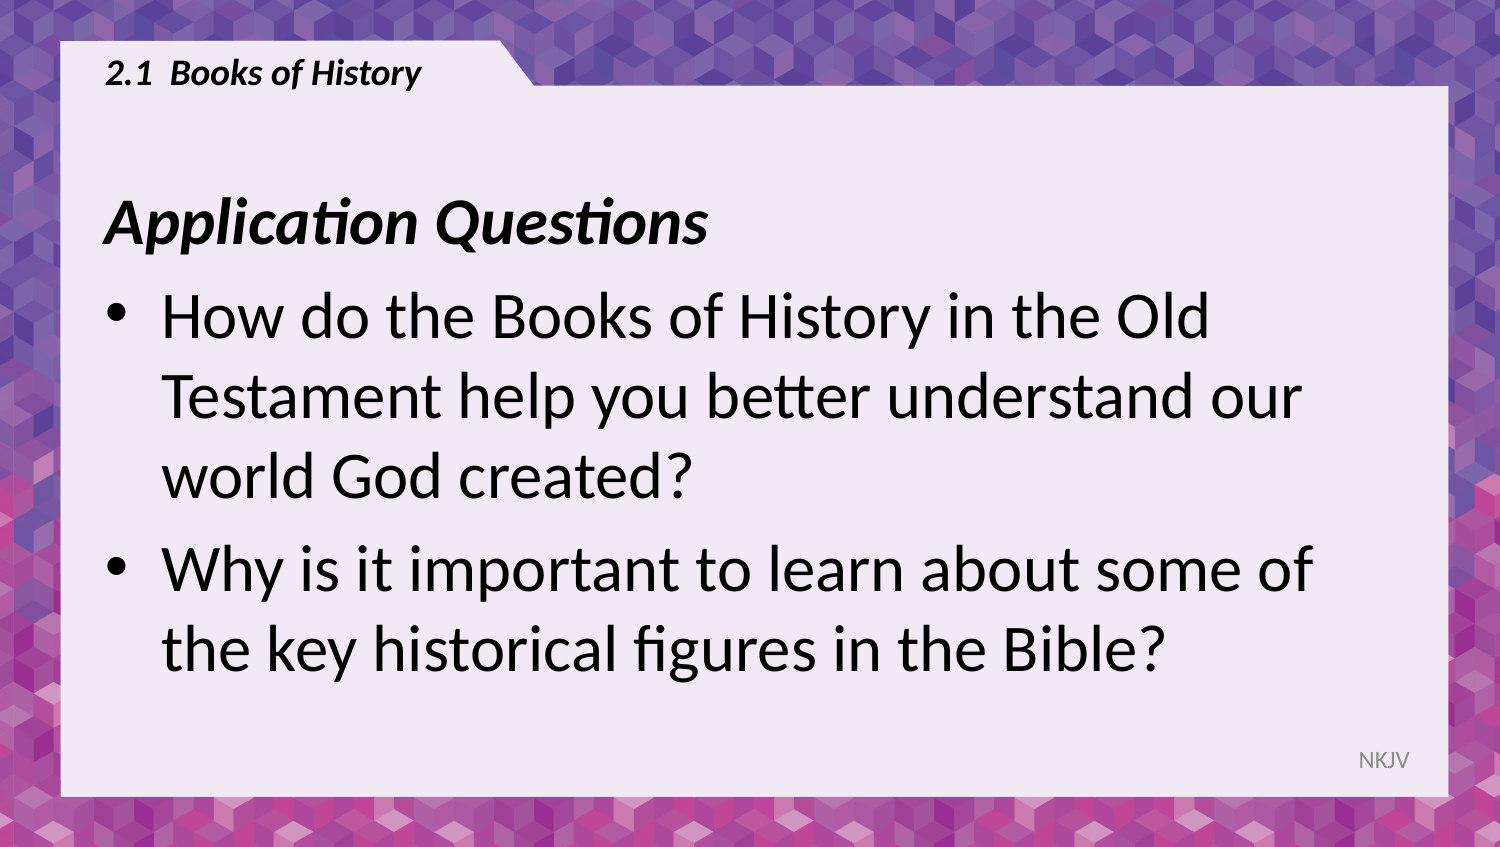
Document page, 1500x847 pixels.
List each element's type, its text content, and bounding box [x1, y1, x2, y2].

list Application Questions How do the Books of History in the Old Testament help you better understand our world God created? Why is it important to learn about some of the key historical figures in the Bible? [89, 141, 1403, 722]
title 2.1 Books of History [89, 33, 1420, 108]
footer NKJV [950, 736, 1425, 782]
picture [0, 0, 1500, 847]
